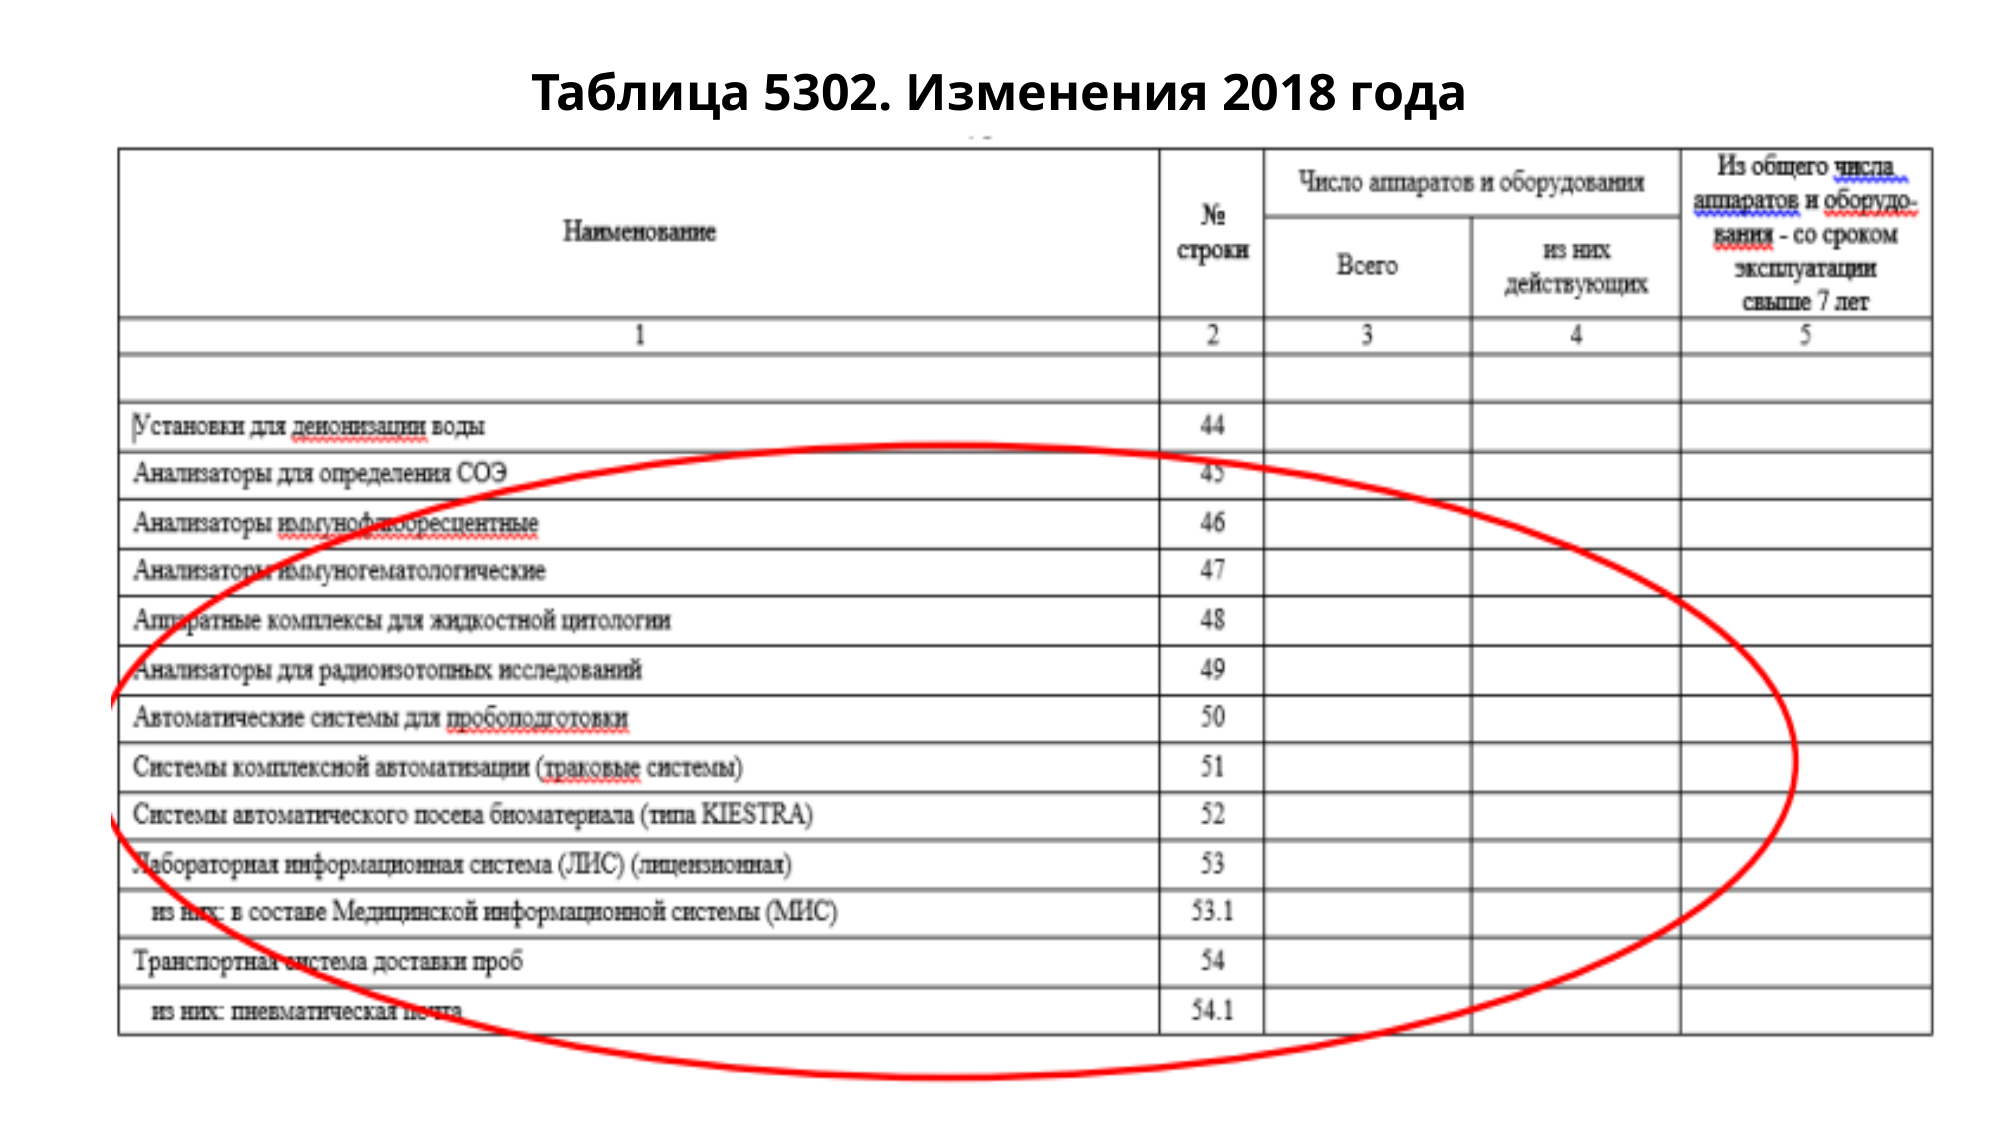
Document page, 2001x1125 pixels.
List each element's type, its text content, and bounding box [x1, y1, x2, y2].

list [111, 129, 1939, 1098]
title Таблица 5302. Изменения 2018 года [137, 59, 1863, 129]
